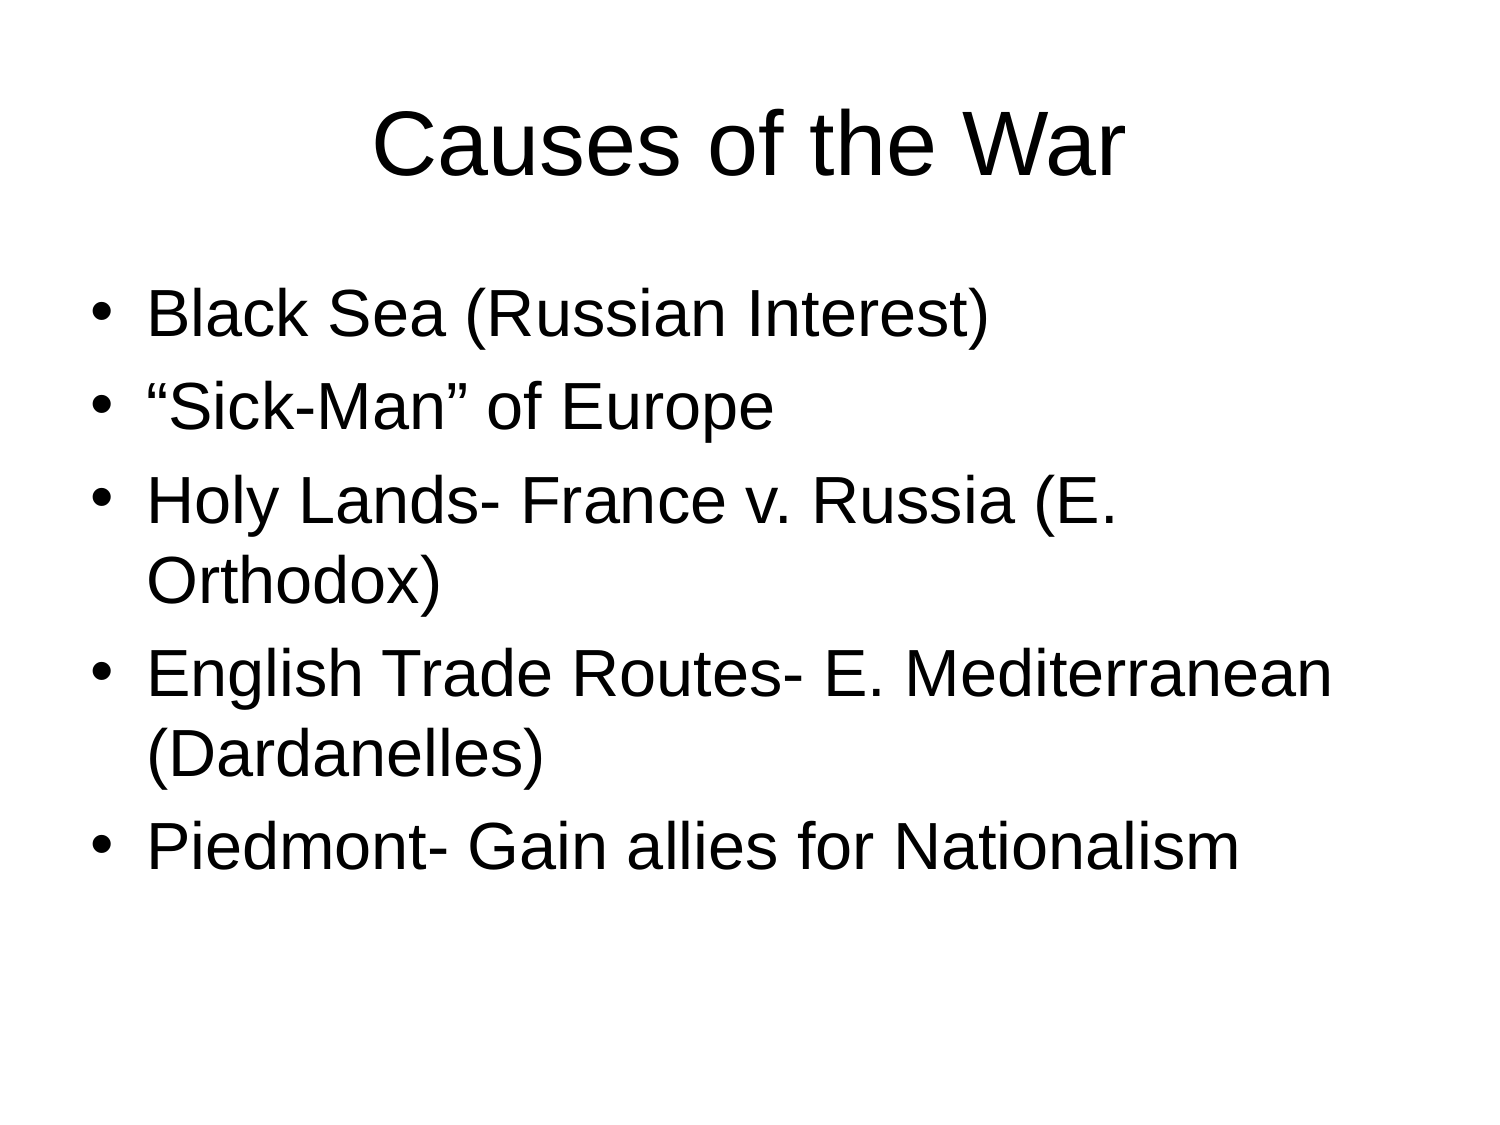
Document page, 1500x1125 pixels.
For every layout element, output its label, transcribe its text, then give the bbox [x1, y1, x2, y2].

list Black Sea (Russian Interest) “Sick-Man” of Europe Holy Lands- France v. Russia (E. Orthodox) English Trade Routes- E. Mediterranean (Dardanelles) Piedmont- Gain allies for Nationalism [75, 262, 1425, 1005]
title Causes of the War [75, 45, 1425, 233]
